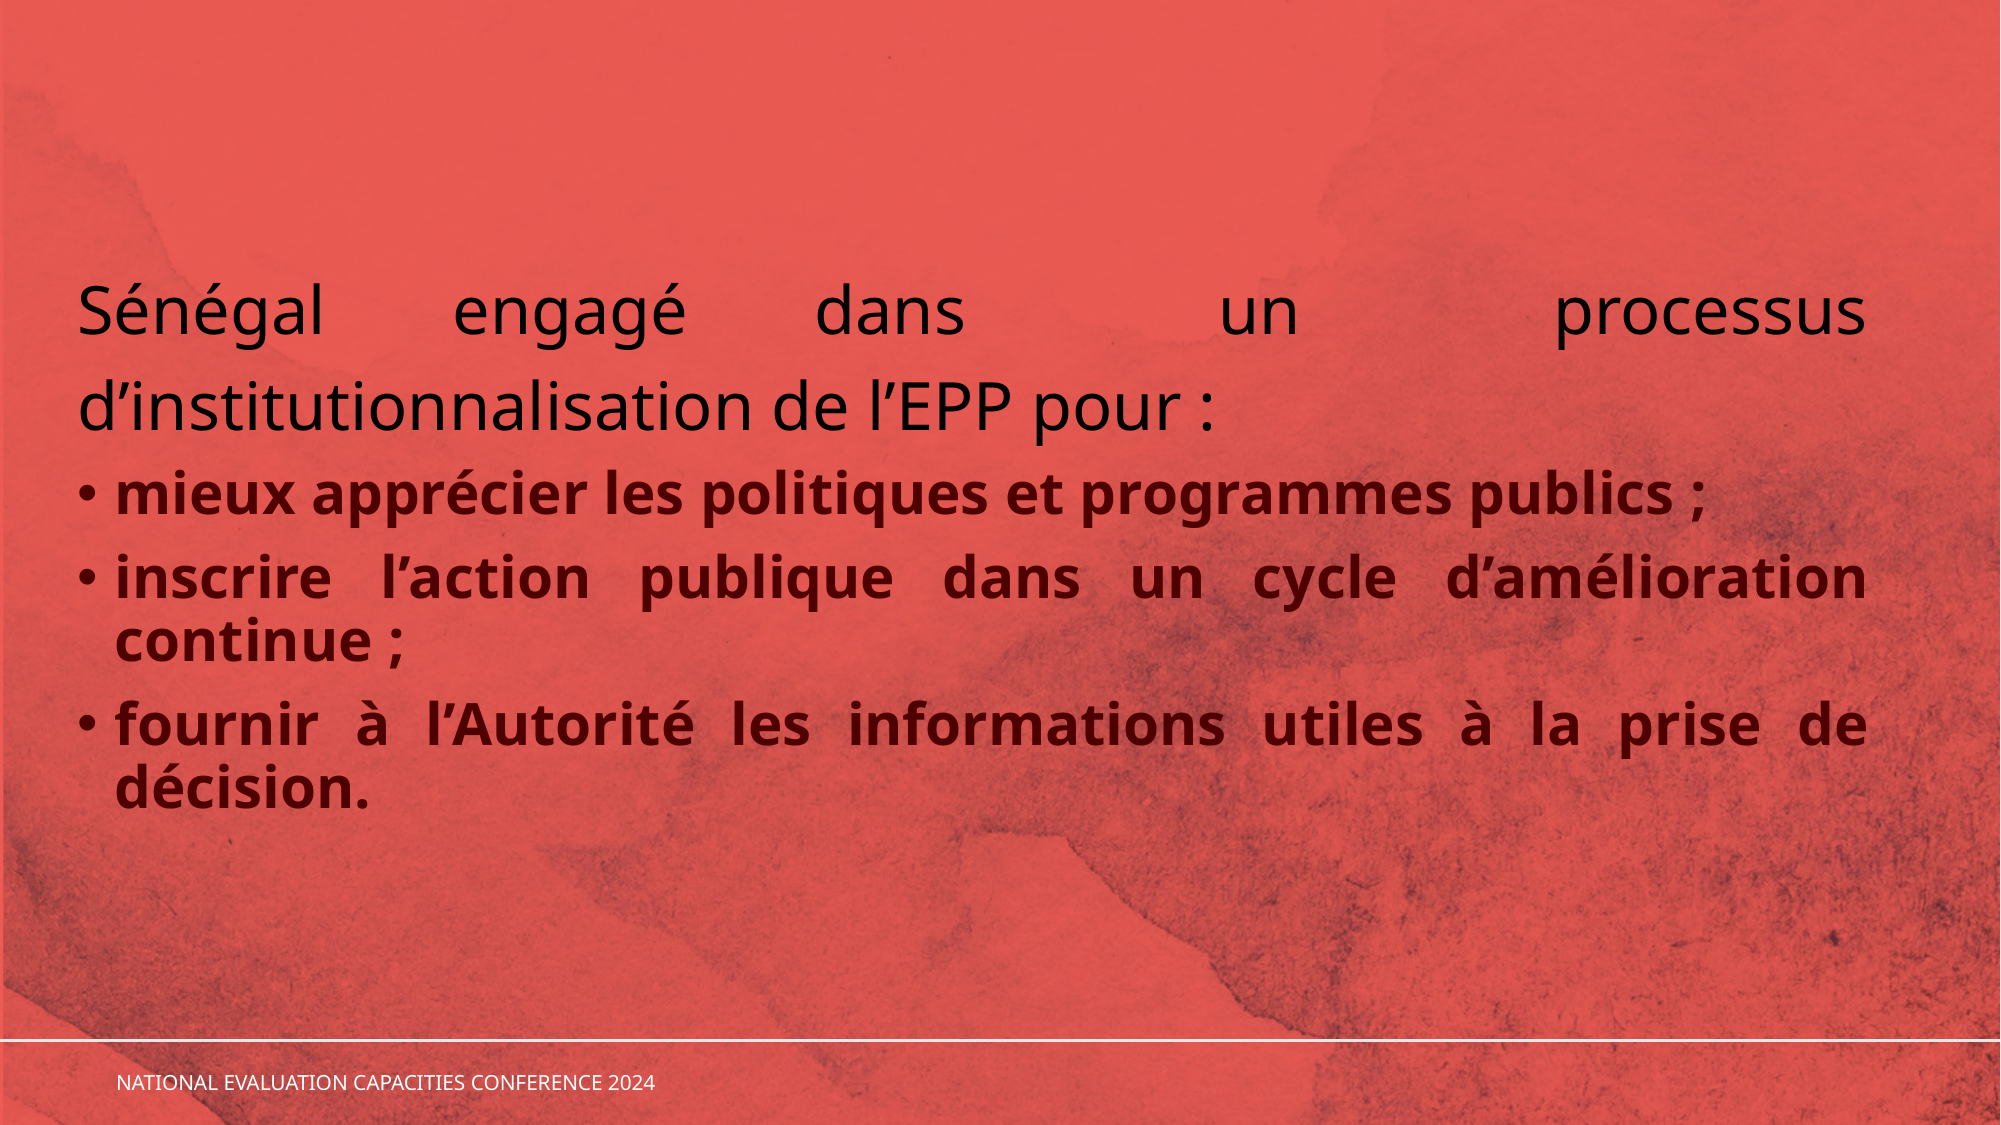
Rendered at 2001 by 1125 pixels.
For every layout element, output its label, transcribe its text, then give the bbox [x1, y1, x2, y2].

picture [0, 0, 2001, 1125]
list Sénégal engagé dans un processus d’institutionnalisation de l’EPP pour : mieux apprécier les politiques et programmes publics ; inscrire l’action publique dans un cycle d’amélioration continue ; fournir à l’Autorité les informations utiles à la prise de décision. [62, 244, 1884, 958]
